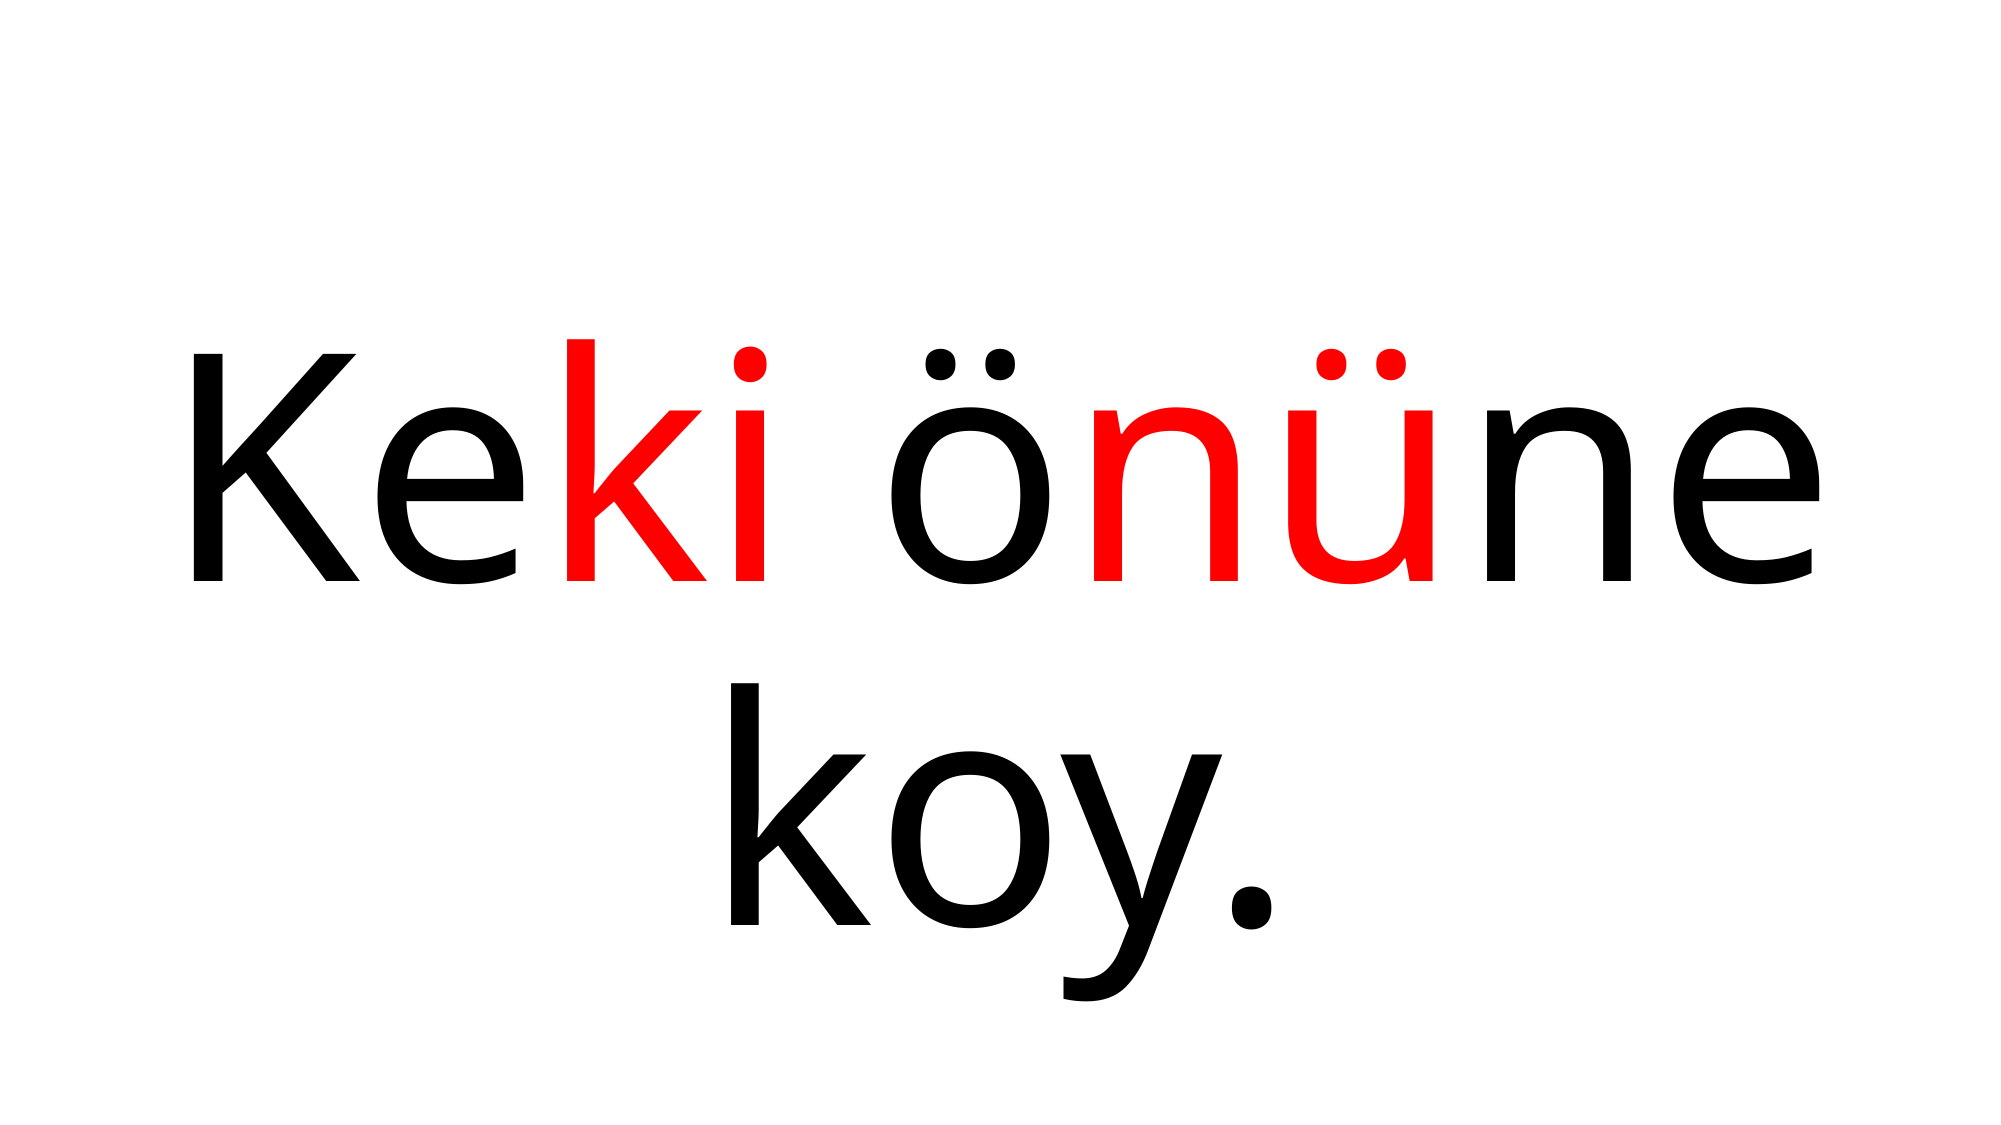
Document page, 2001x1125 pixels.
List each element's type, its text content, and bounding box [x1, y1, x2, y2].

list Keki önüne koy. [137, 299, 1863, 1014]
